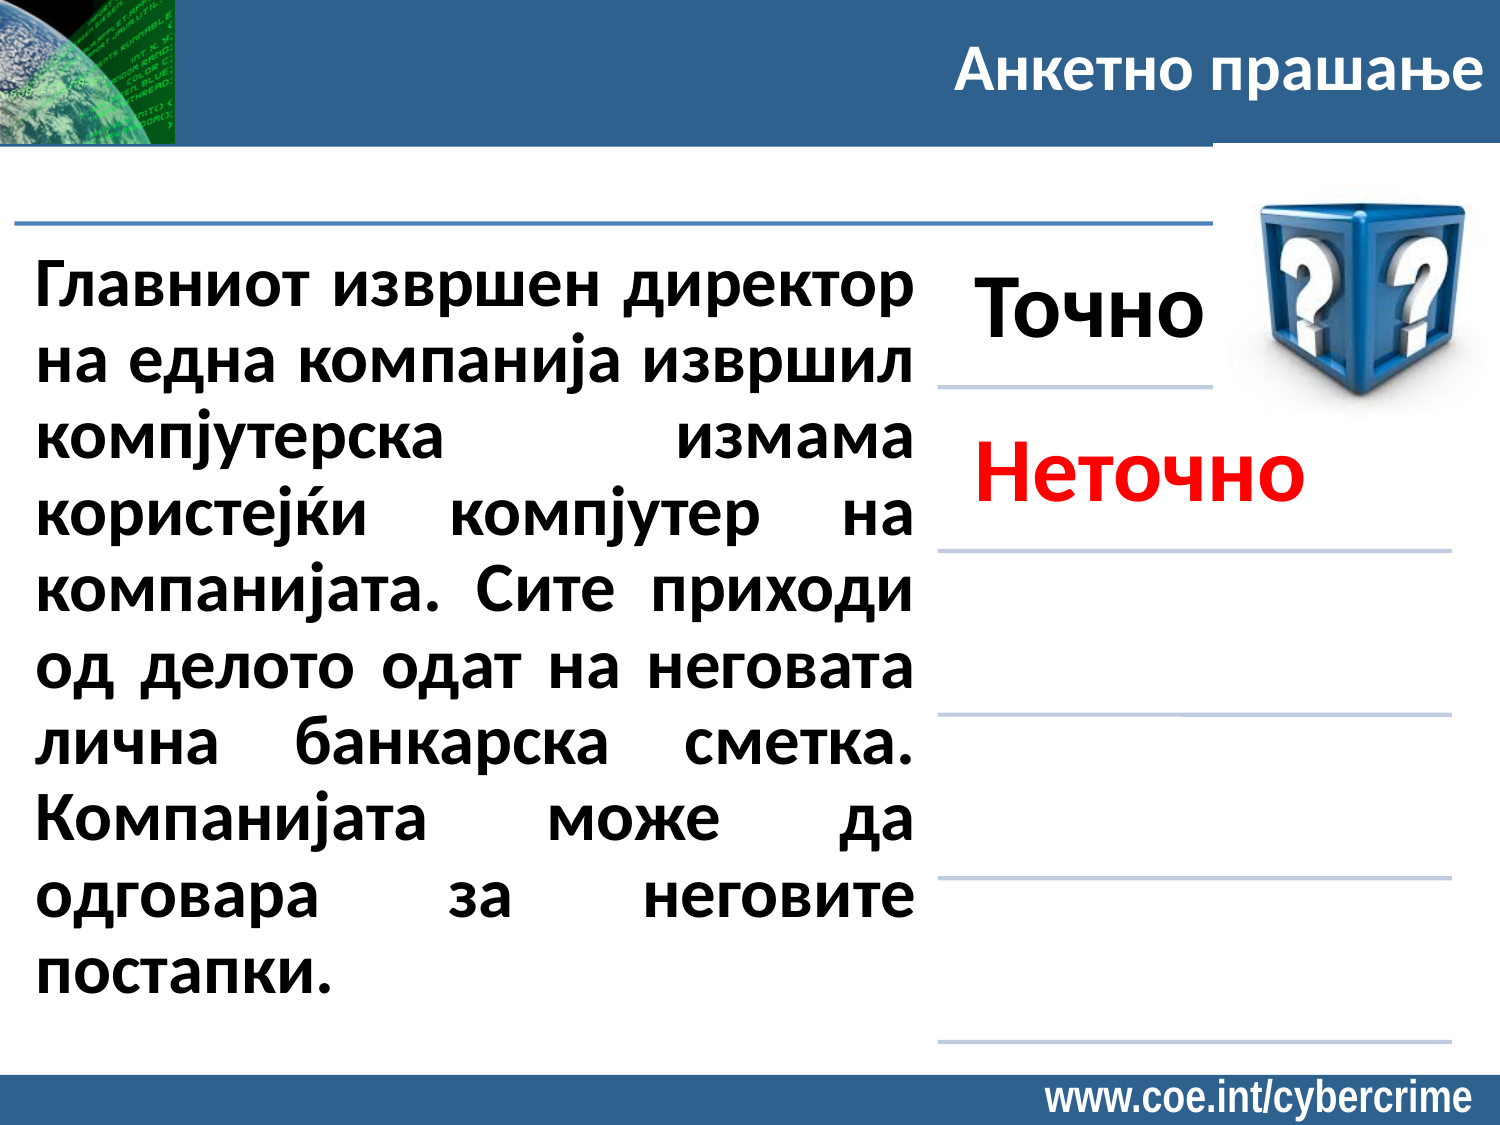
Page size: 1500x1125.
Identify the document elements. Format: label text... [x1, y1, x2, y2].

text_box [0, 1073, 1030, 1125]
text_box www.coe.int/cybercrime [1030, 1059, 1500, 1125]
picture [0, 0, 175, 144]
text_box Анкетно прашање [177, 0, 1500, 149]
picture [1212, 142, 1500, 434]
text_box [14, 222, 1454, 1053]
